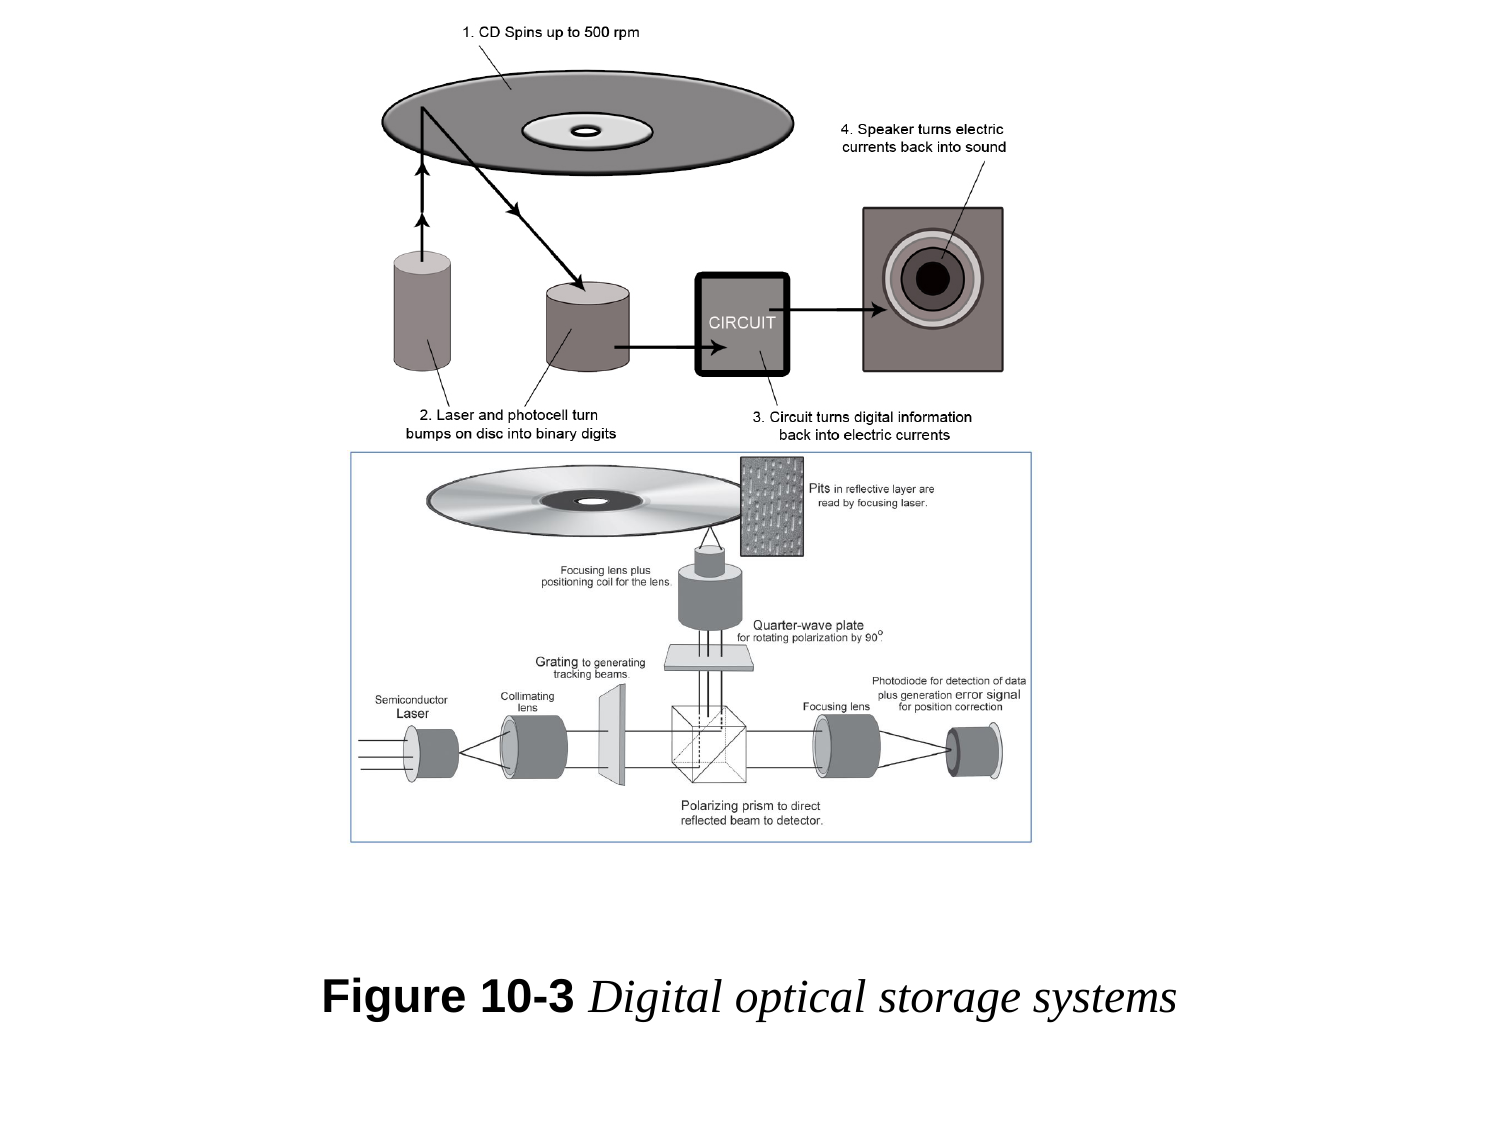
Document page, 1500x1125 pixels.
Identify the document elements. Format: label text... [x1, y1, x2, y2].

title Figure 10-3 Digital optical storage systems [75, 900, 1425, 1088]
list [349, 12, 1041, 453]
picture [347, 449, 1038, 850]
